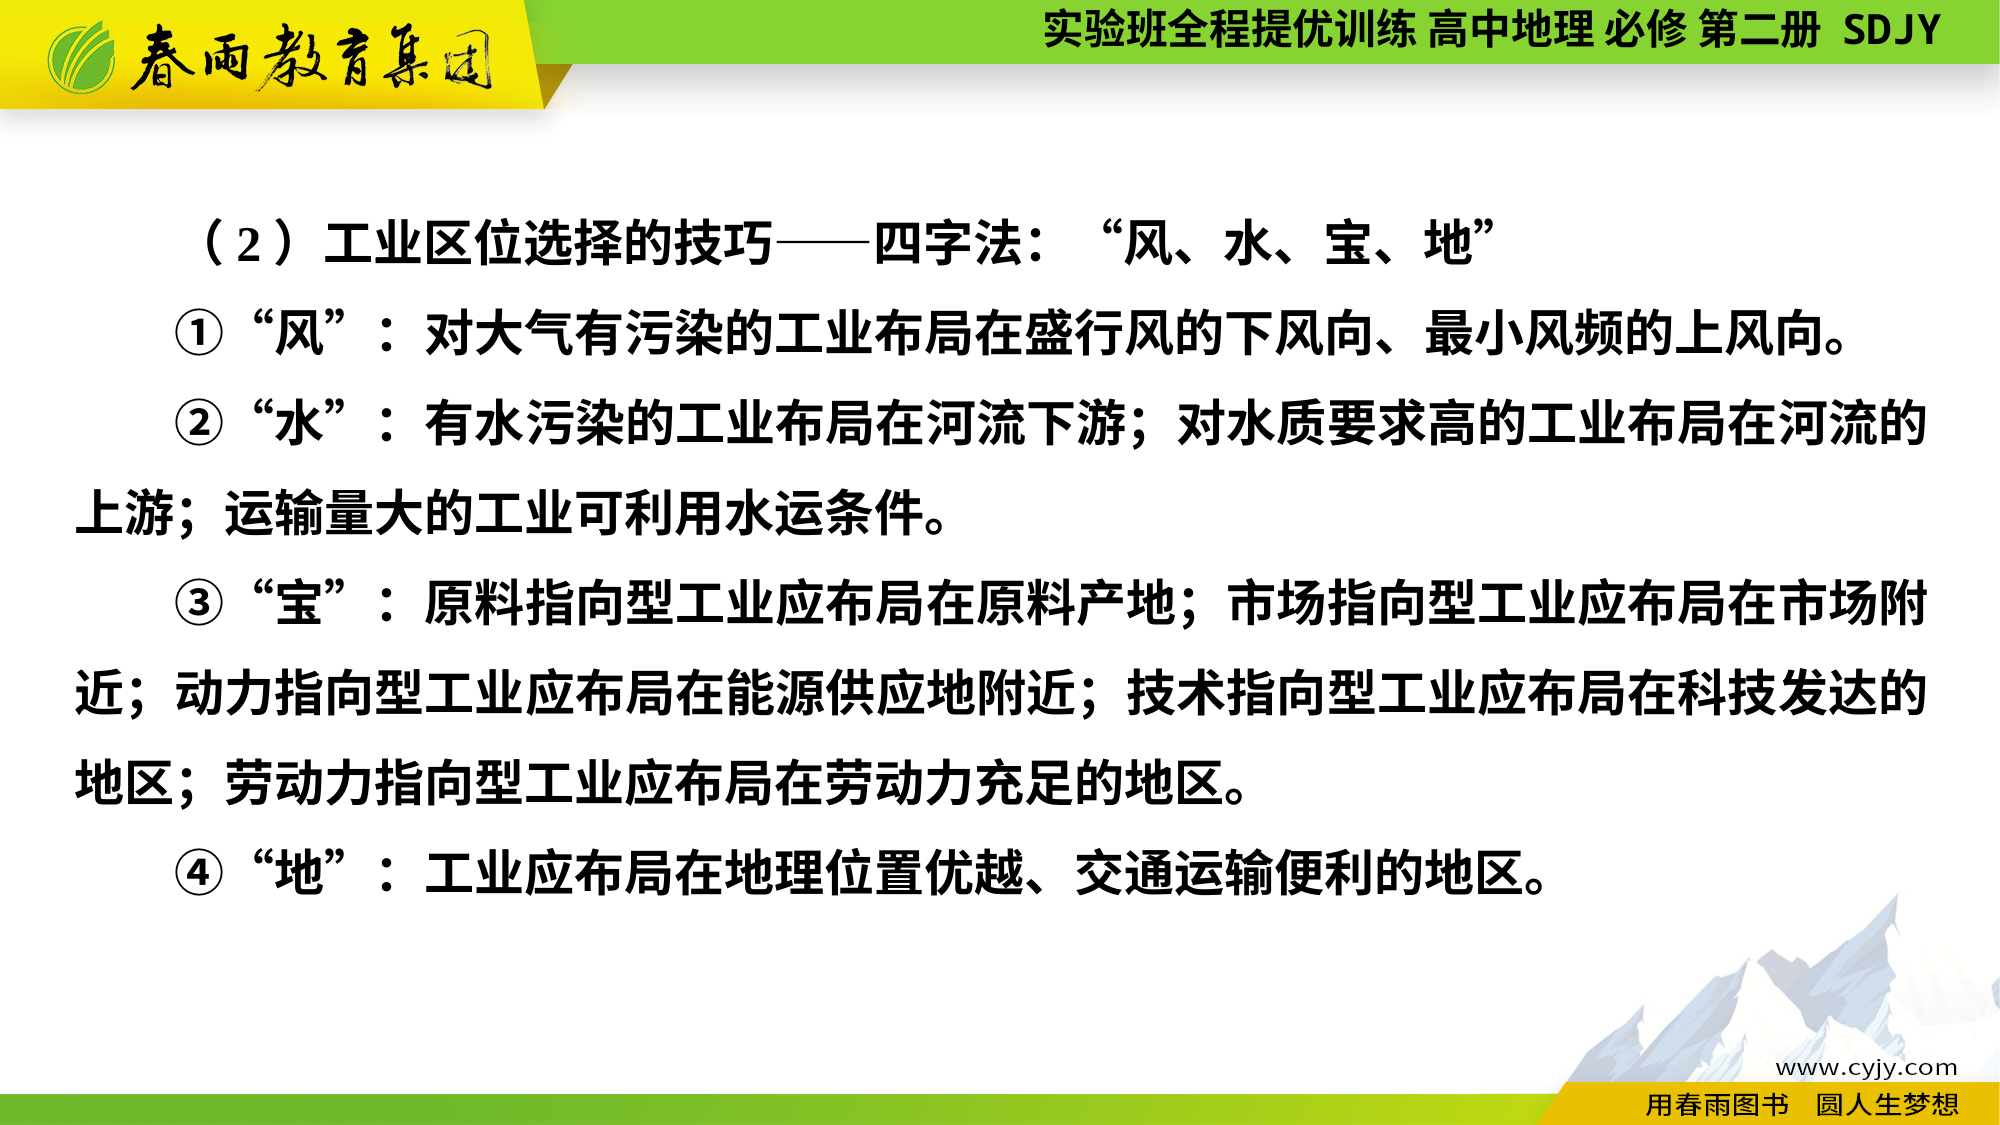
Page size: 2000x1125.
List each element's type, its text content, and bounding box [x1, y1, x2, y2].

picture [0, 0, 2000, 1125]
list （2）工业区位选择的技巧——四字法：“风、水、宝、地” ①“风”：对大气有污染的工业布局在盛行风的下风向、最小风频的上风向。 ②“水”：有水污染的工业布局在河流下游；对水质要求高的工业布局在河流的上游；运输量大的工业可利用水运条件。 ③“宝”：原料指向型工业应布局在原料产地；市场指向型工业应布局在市场附近；动力指向型工业应布局在能源供应地附近；技术指向型工业应布局在科技发达的地区；劳动力指向型工业应布局在劳动力充足的地区。 ④“地”：工业应布局在地理位置优越、交通运输便利的地区。 [59, 174, 1944, 906]
